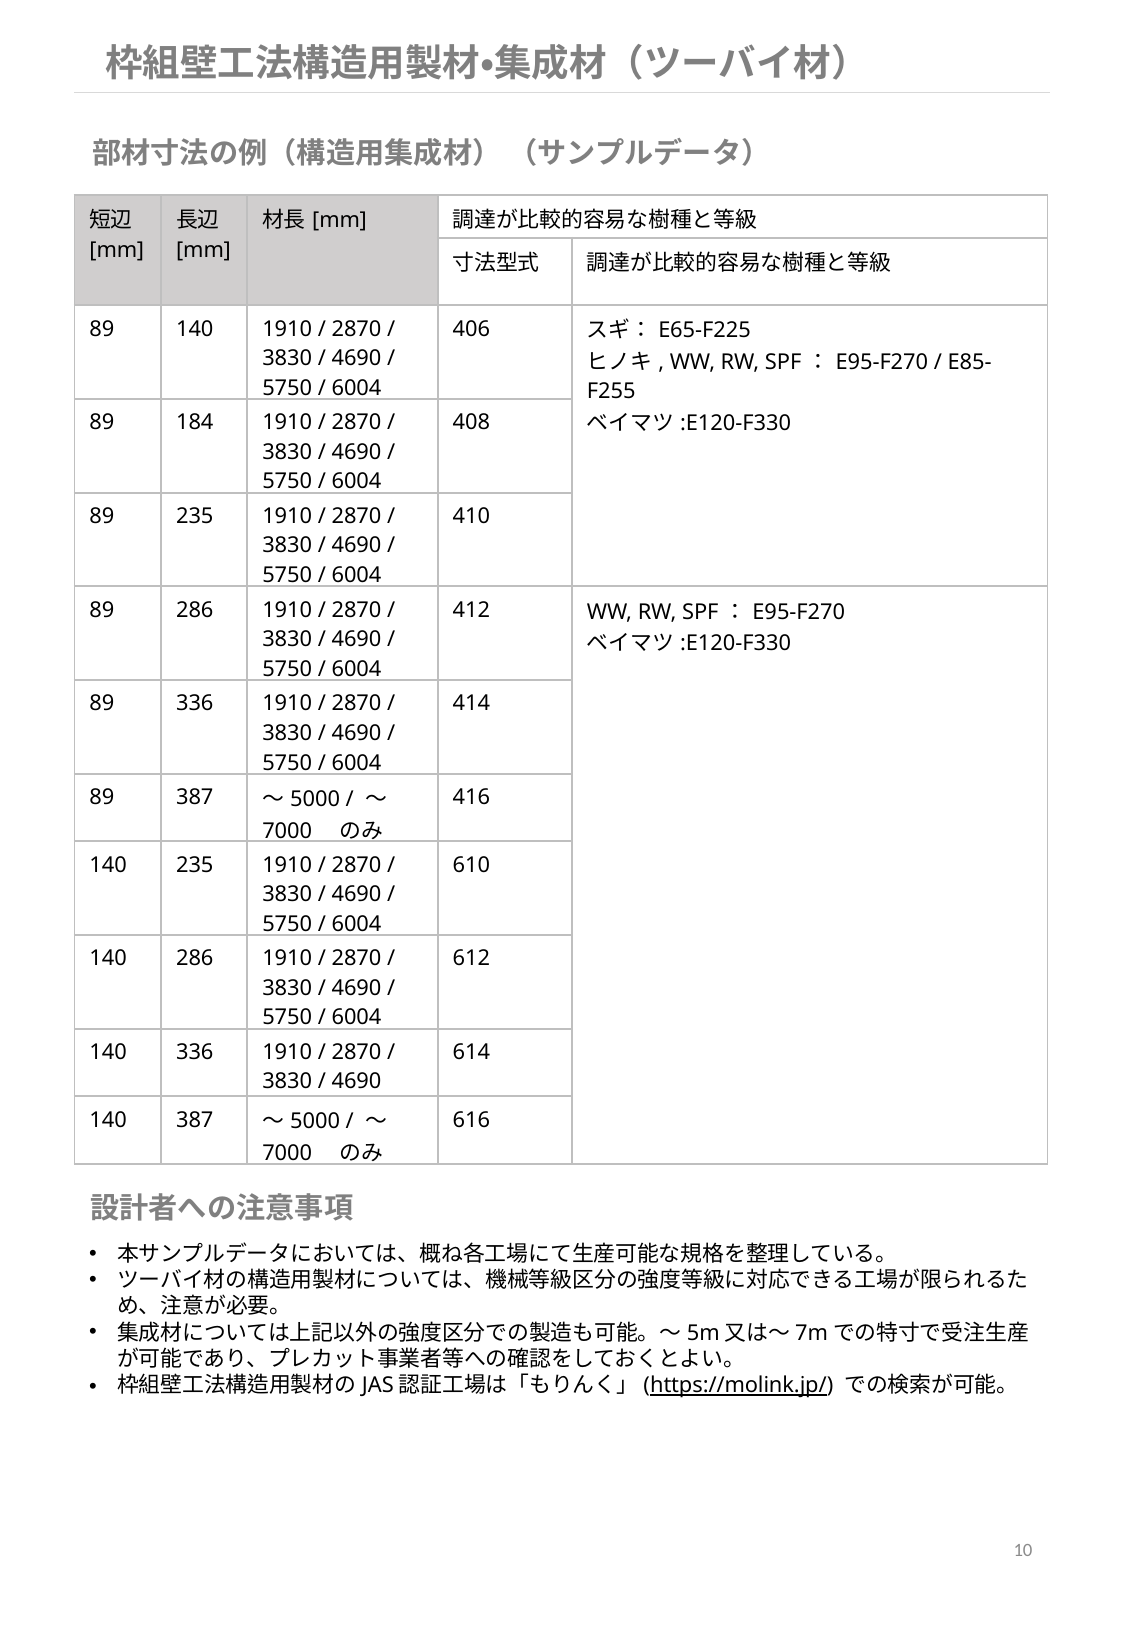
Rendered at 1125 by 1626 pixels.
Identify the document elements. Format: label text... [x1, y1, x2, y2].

table_cell 1910 / 2870 / 3830 / 4690 / 5750 / 6004 [248, 587, 437, 679]
table_cell ～5000 / ～7000 のみ [248, 1097, 437, 1163]
table_cell 89 [75, 681, 160, 773]
table_cell 1910 / 2870 / 3830 / 4690 / 5750 / 6004 [248, 400, 437, 492]
table_cell 414 [439, 681, 571, 773]
text_box 枠組壁工法構造用製材・集成材（ツーバイ材） [90, 31, 884, 92]
table_cell 336 [162, 1030, 246, 1095]
table_cell 387 [162, 775, 246, 840]
table_cell 612 [439, 936, 571, 1028]
table_header 材長[mm] [248, 196, 437, 304]
table_cell 387 [162, 1097, 246, 1163]
table_cell 235 [162, 494, 246, 585]
text_box 部材寸法の例（構造用集成材） （サンプルデータ） [77, 127, 786, 177]
table_cell スギ：E65-F225 ヒノキ, WW, RW, SPF：E95-F270 / E85-F255 ベイマツ:E120-F330 [573, 306, 1047, 585]
table_cell 408 [439, 400, 571, 492]
table_cell 610 [439, 842, 571, 934]
table_cell 416 [439, 775, 571, 840]
text_box 設計者への注意事項 [75, 1181, 369, 1232]
table_cell 89 [75, 400, 160, 492]
table_cell 1910 / 2870 / 3830 / 4690 / 5750 / 6004 [248, 494, 437, 585]
table_cell 140 [162, 306, 246, 398]
table_cell ～5000 / ～7000 のみ [248, 775, 437, 840]
table_cell 89 [75, 306, 160, 398]
table_cell 412 [439, 587, 571, 679]
table_cell 616 [439, 1097, 571, 1163]
table_cell 140 [75, 1030, 160, 1095]
table_cell 1910 / 2870 / 3830 / 4690 / 5750 / 6004 [248, 306, 437, 398]
text_box 本サンプルデータにおいては、概ね各工場にて生産可能な規格を整理している。 ツーバイ材の構造用製材については、機械等級区分の強度等級に対応できる工場が限られるため、注意が必要。 集成材については上記以外の強度区分での製造も可能。～5m又は～7mでの特寸で受注生産が可能であり、プレカット事業者等への確認をしておくとよい。 枠組壁工法構造用製材のJAS認証工場は「もりんく」(https://molink.jp/) での検索が可能。 [74, 1232, 1051, 1434]
table_cell 235 [162, 842, 246, 934]
table_header 調達が比較的容易な樹種と等級 [439, 196, 1047, 237]
table_cell 89 [75, 494, 160, 585]
table_cell 286 [162, 936, 246, 1028]
table_cell 1910 / 2870 / 3830 / 4690 / 5750 / 6004 [248, 936, 437, 1028]
table_cell 調達が比較的容易な樹種と等級 [573, 239, 1047, 304]
table_header 短辺[mm] [75, 196, 160, 304]
table_cell 89 [75, 775, 160, 840]
table_cell 406 [439, 306, 571, 398]
slide_number 10 [794, 1506, 1048, 1593]
table_cell 140 [75, 842, 160, 934]
table_cell 1910 / 2870 / 3830 / 4690 / 5750 / 6004 [248, 681, 437, 773]
table_cell 336 [162, 681, 246, 773]
table_cell 89 [75, 587, 160, 679]
table_cell 1910 / 2870 / 3830 / 4690 [248, 1030, 437, 1095]
table_header 長辺[mm] [162, 196, 246, 304]
table_cell WW, RW, SPF：E95-F270 ベイマツ:E120-F330 [573, 587, 1047, 1163]
table_cell 286 [162, 587, 246, 679]
table_cell 1910 / 2870 / 3830 / 4690 / 5750 / 6004 [248, 842, 437, 934]
table_cell 寸法型式 [439, 239, 571, 304]
table_cell 140 [75, 1097, 160, 1163]
table_cell 184 [162, 400, 246, 492]
table_cell 140 [75, 936, 160, 1028]
table_cell 410 [439, 494, 571, 585]
table_cell 614 [439, 1030, 571, 1095]
